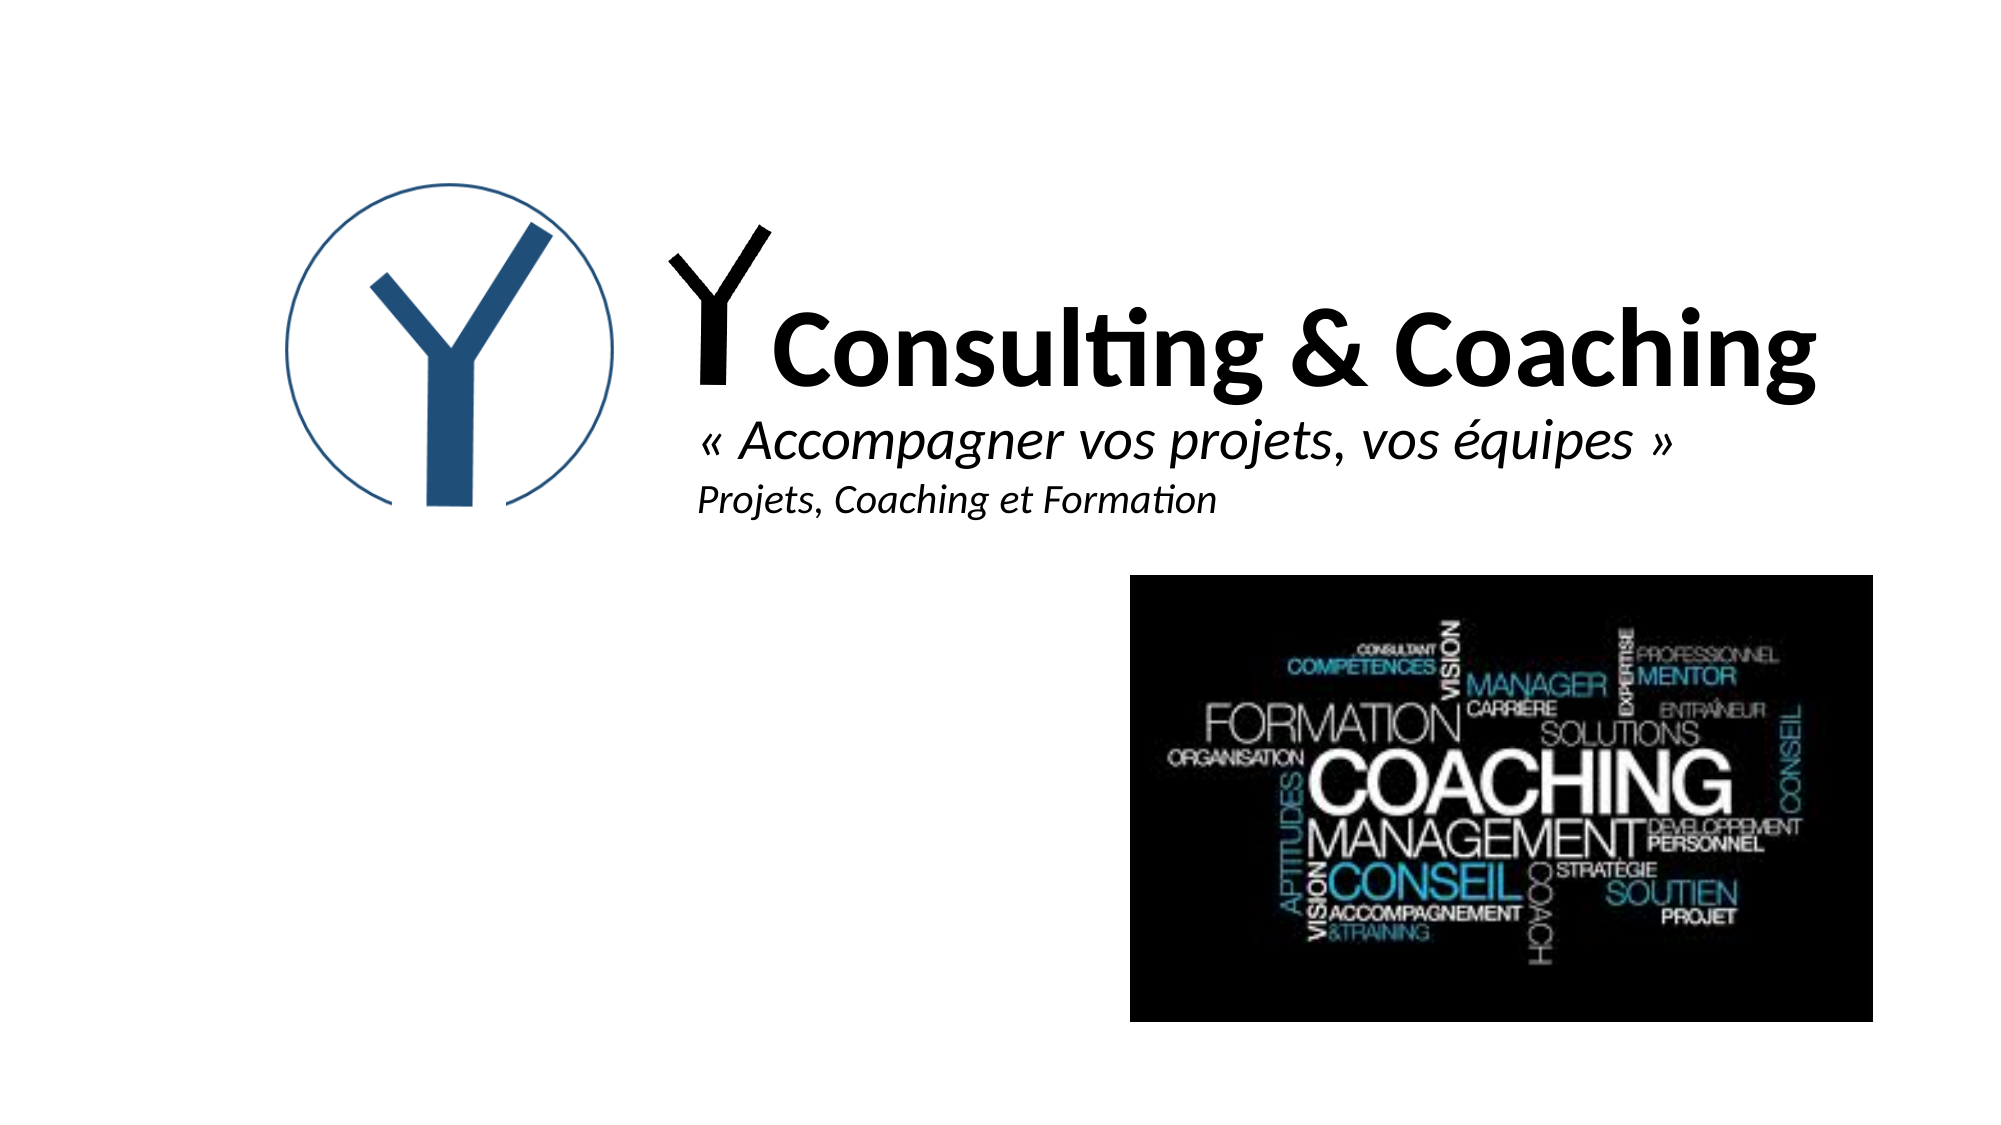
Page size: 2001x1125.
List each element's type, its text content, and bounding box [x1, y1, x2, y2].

picture [281, 178, 618, 516]
picture [666, 219, 773, 389]
picture [1130, 575, 1873, 1022]
text_box Consulting & Coaching [757, 266, 2000, 443]
text_box « Accompagner vos projets, vos équipes » Projets, Coaching et Formation [682, 394, 1753, 574]
